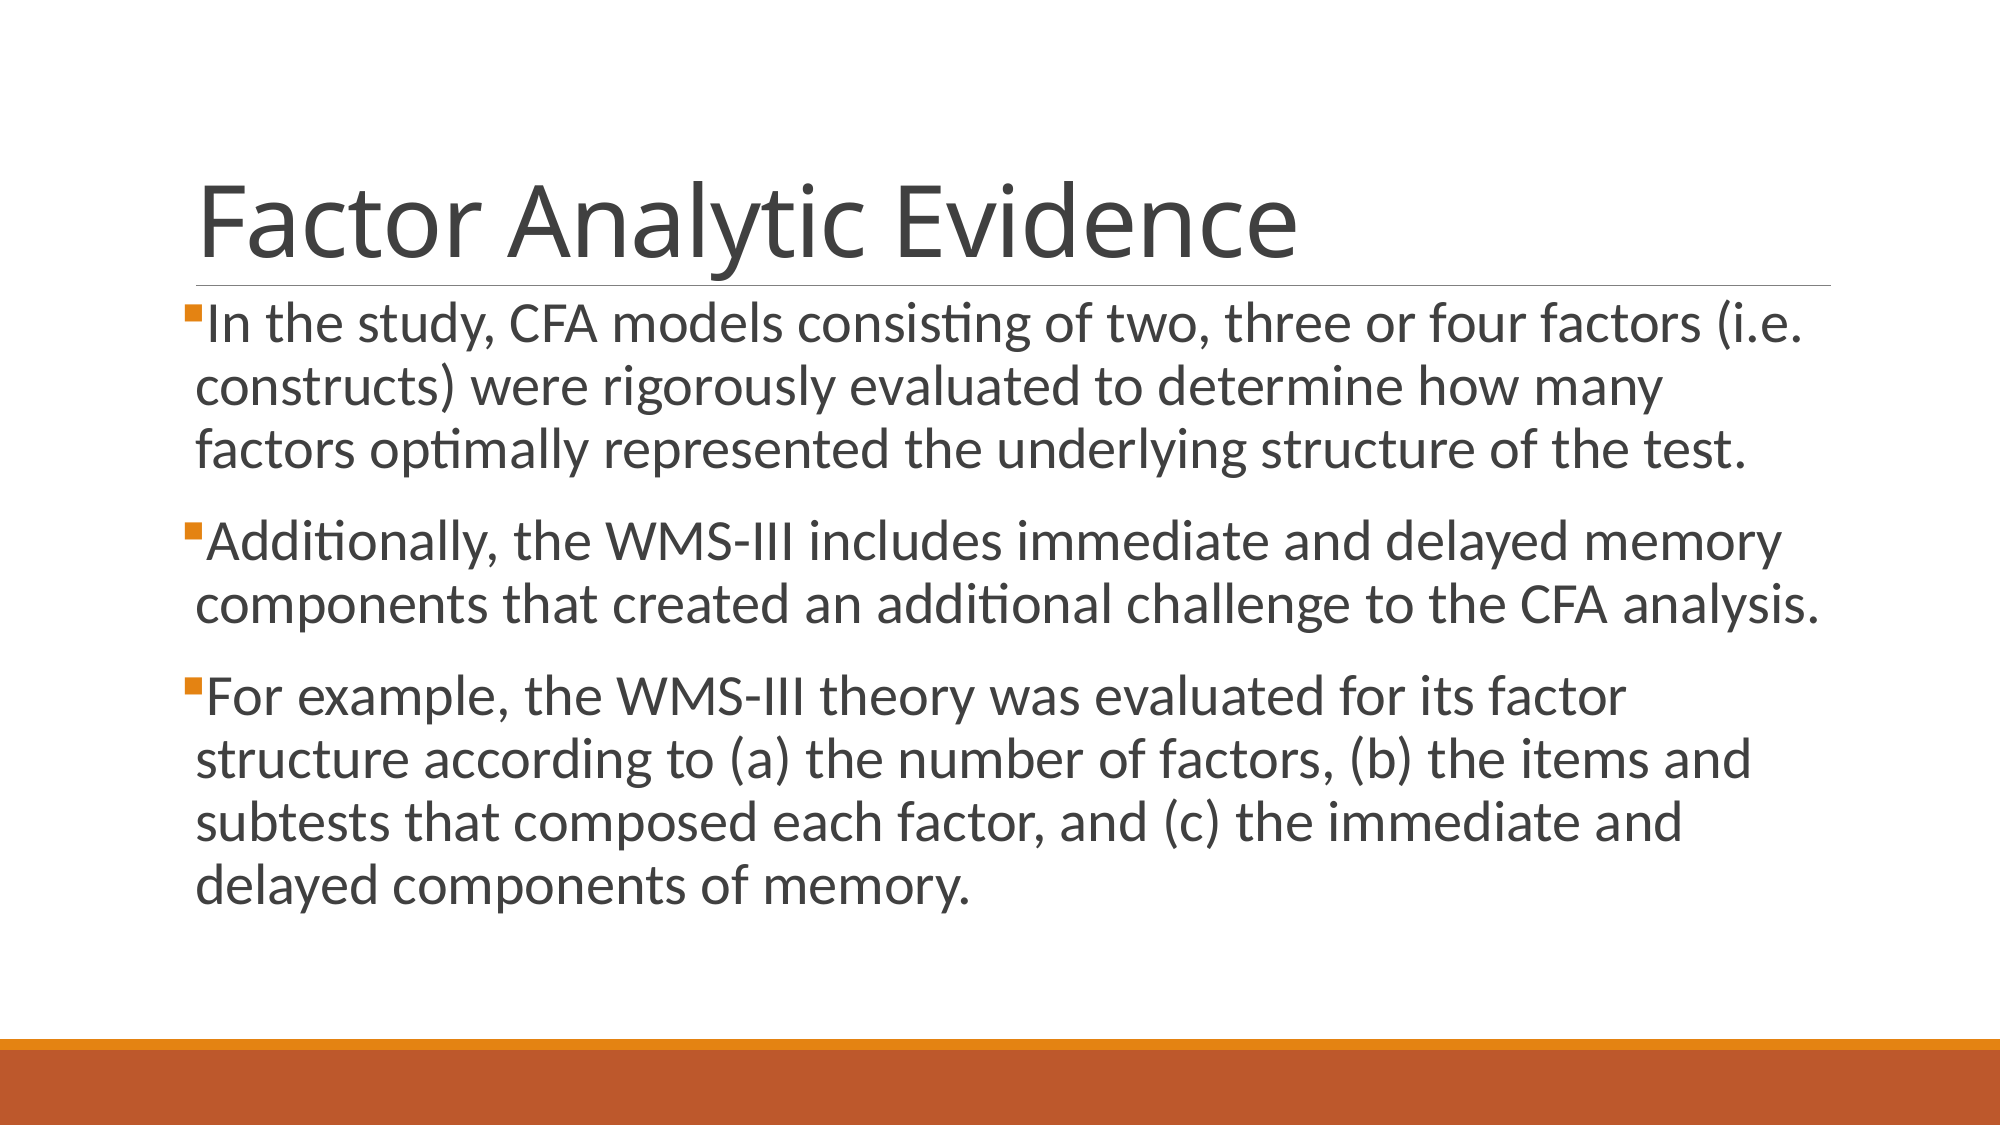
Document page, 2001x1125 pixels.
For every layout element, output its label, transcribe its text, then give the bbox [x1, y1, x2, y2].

title Factor Analytic Evidence [180, 47, 1830, 285]
list In the study, CFA models consisting of two, three or four factors (i.e. constructs) were rigorously evaluated to determine how many factors optimally represented the underlying structure of the test. Additionally, the WMS-III includes immediate and delayed memory components that created an additional challenge to the CFA analysis. For example, the WMS-III theory was evaluated for its factor structure according to (a) the number of factors, (b) the items and subtests that composed each factor, and (c) the immediate and delayed components of memory. [180, 285, 1830, 1004]
